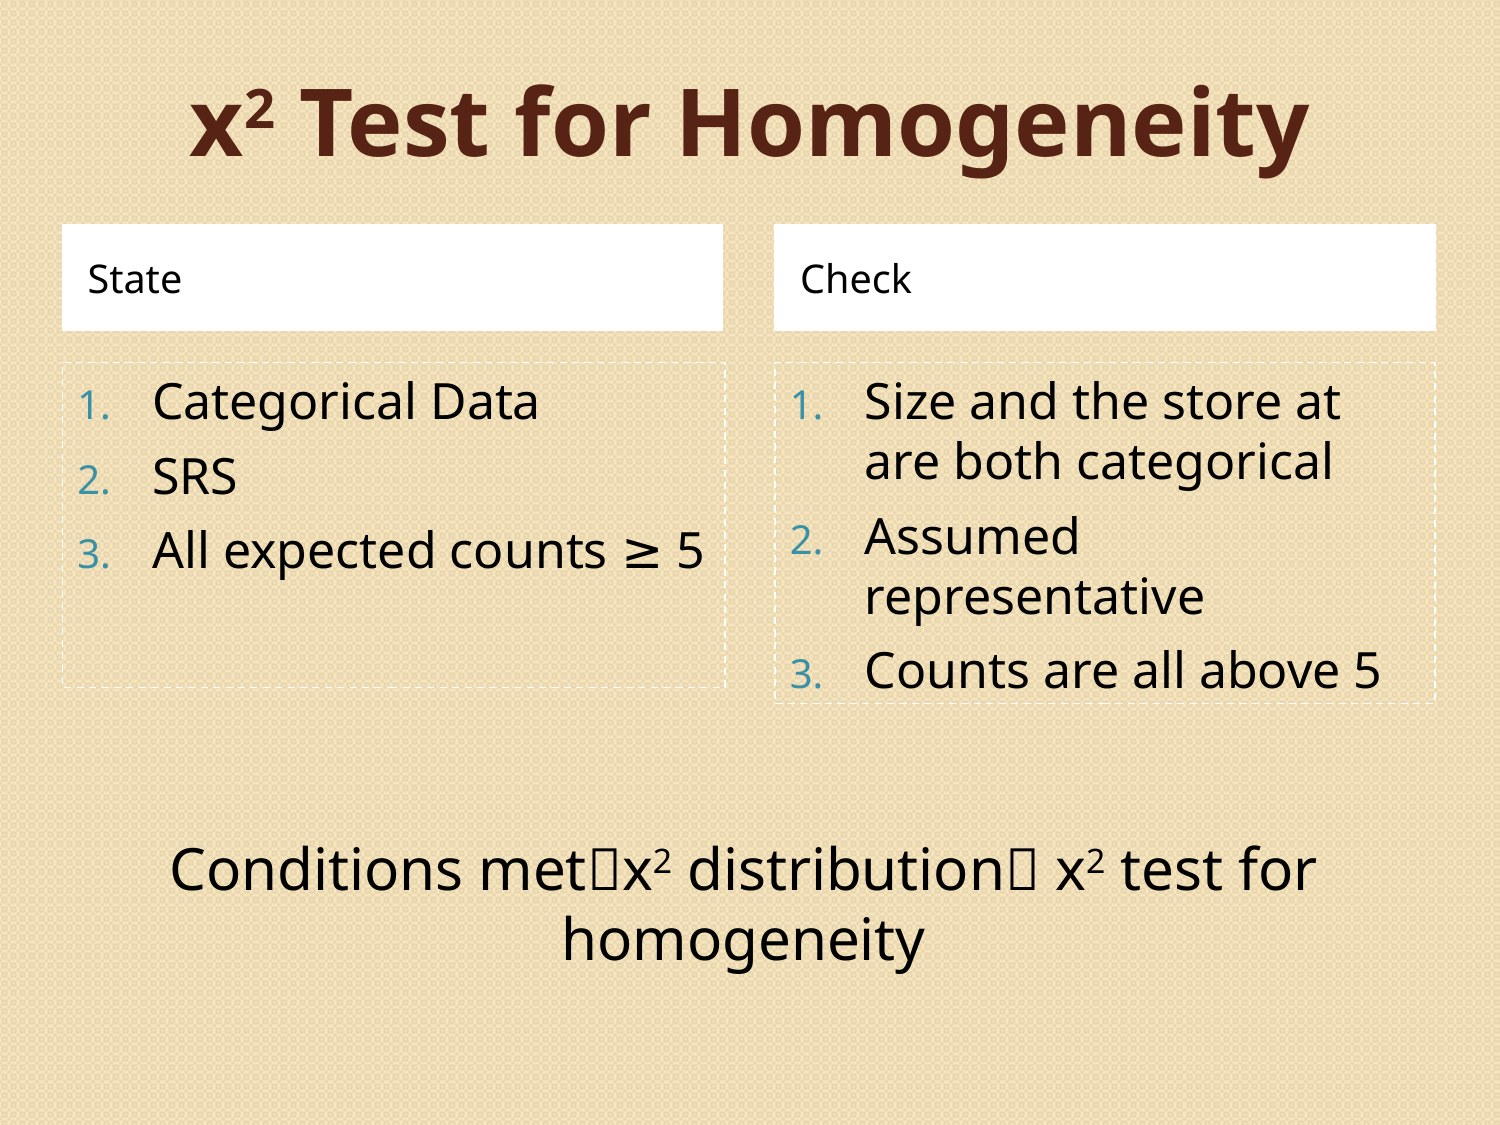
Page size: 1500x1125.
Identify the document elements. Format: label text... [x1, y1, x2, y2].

list State [62, 224, 723, 331]
list Size and the store at are both categorical Assumed representative Counts are all above 5 [774, 362, 1436, 704]
list Check [774, 224, 1436, 331]
list Categorical Data SRS All expected counts ≥ 5 [62, 362, 726, 688]
text_box Conditions metx2 distribution x2 test for homogeneity [112, 824, 1375, 980]
title x2 Test for Homogeneity [75, 24, 1425, 213]
